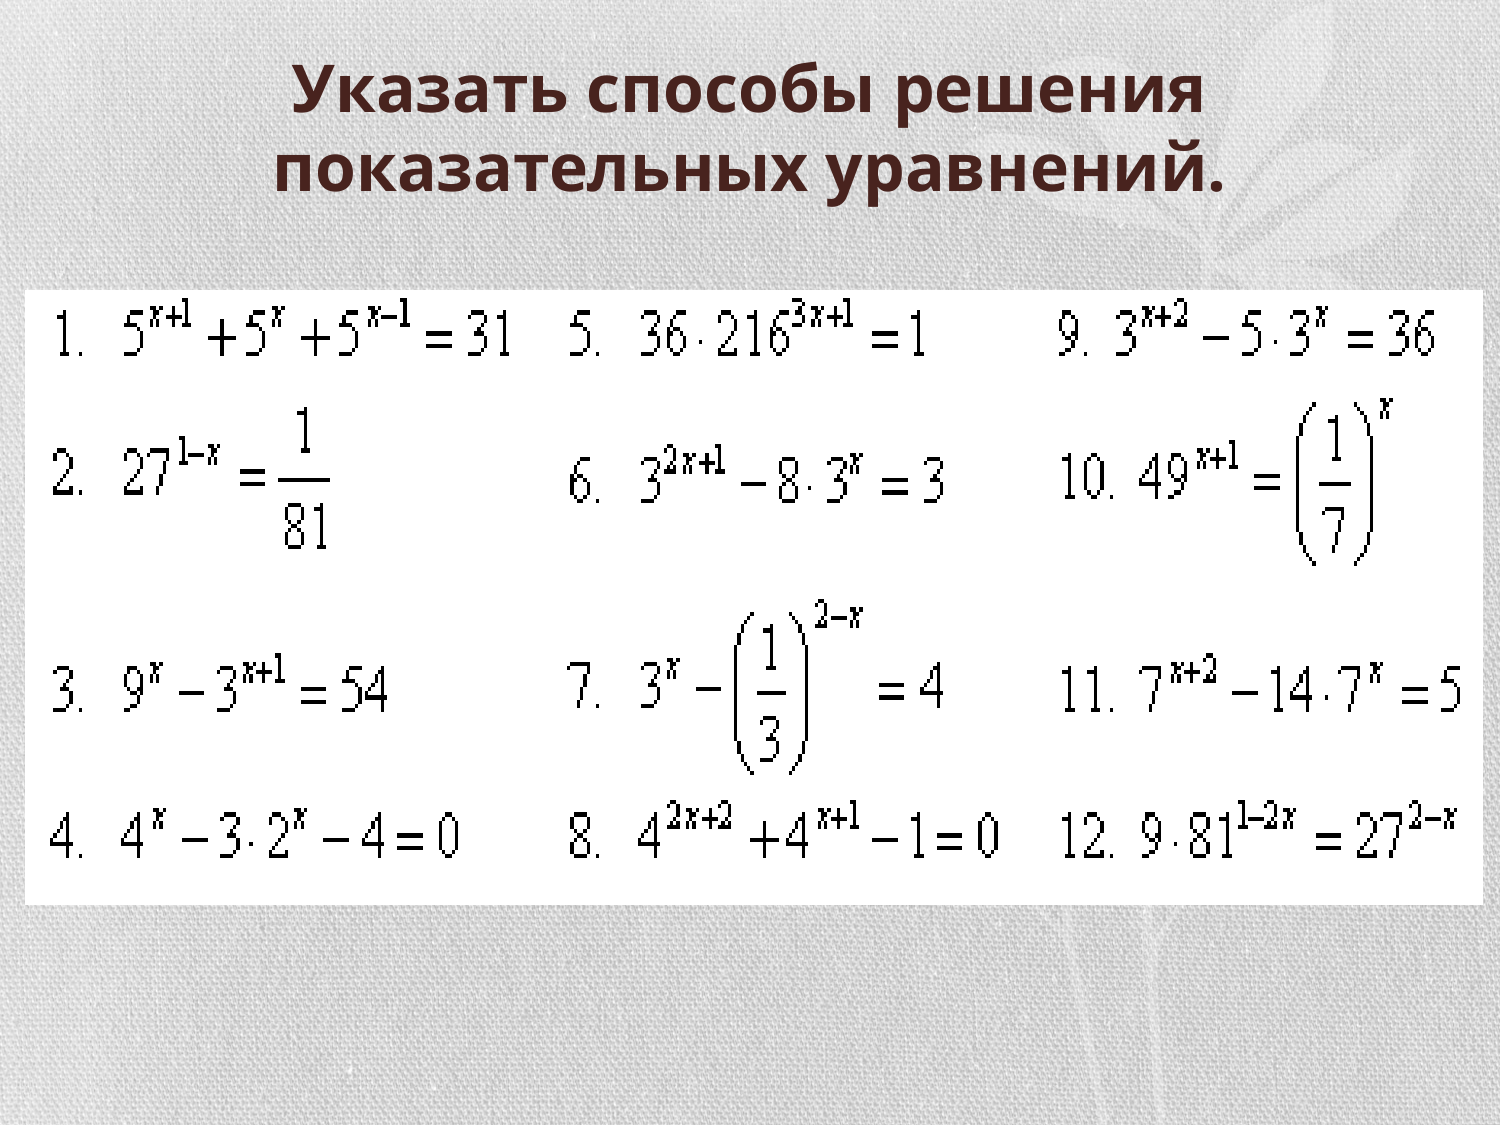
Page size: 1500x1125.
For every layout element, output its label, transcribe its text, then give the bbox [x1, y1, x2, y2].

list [25, 290, 1483, 906]
title Указать способы решения показательных уравнений. [45, 37, 1455, 213]
